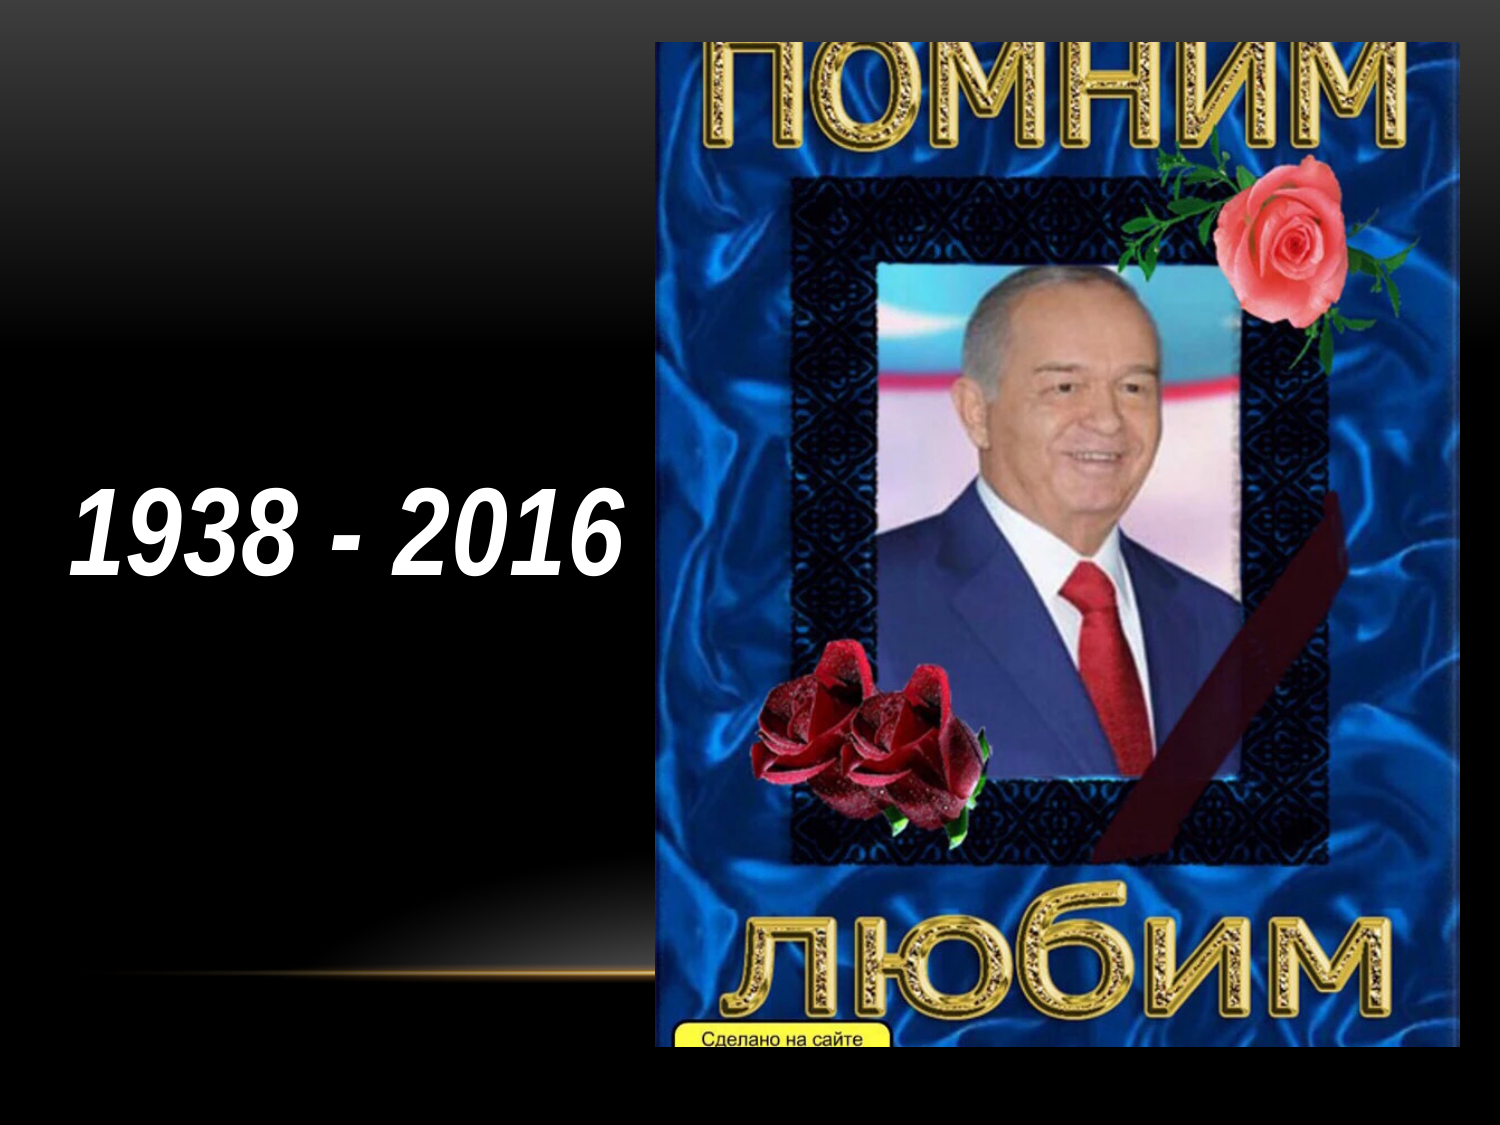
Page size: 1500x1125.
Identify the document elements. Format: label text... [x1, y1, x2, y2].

picture [0, 0, 1500, 1125]
title 1938 - 2016 [53, 432, 649, 609]
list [655, 42, 1460, 1047]
